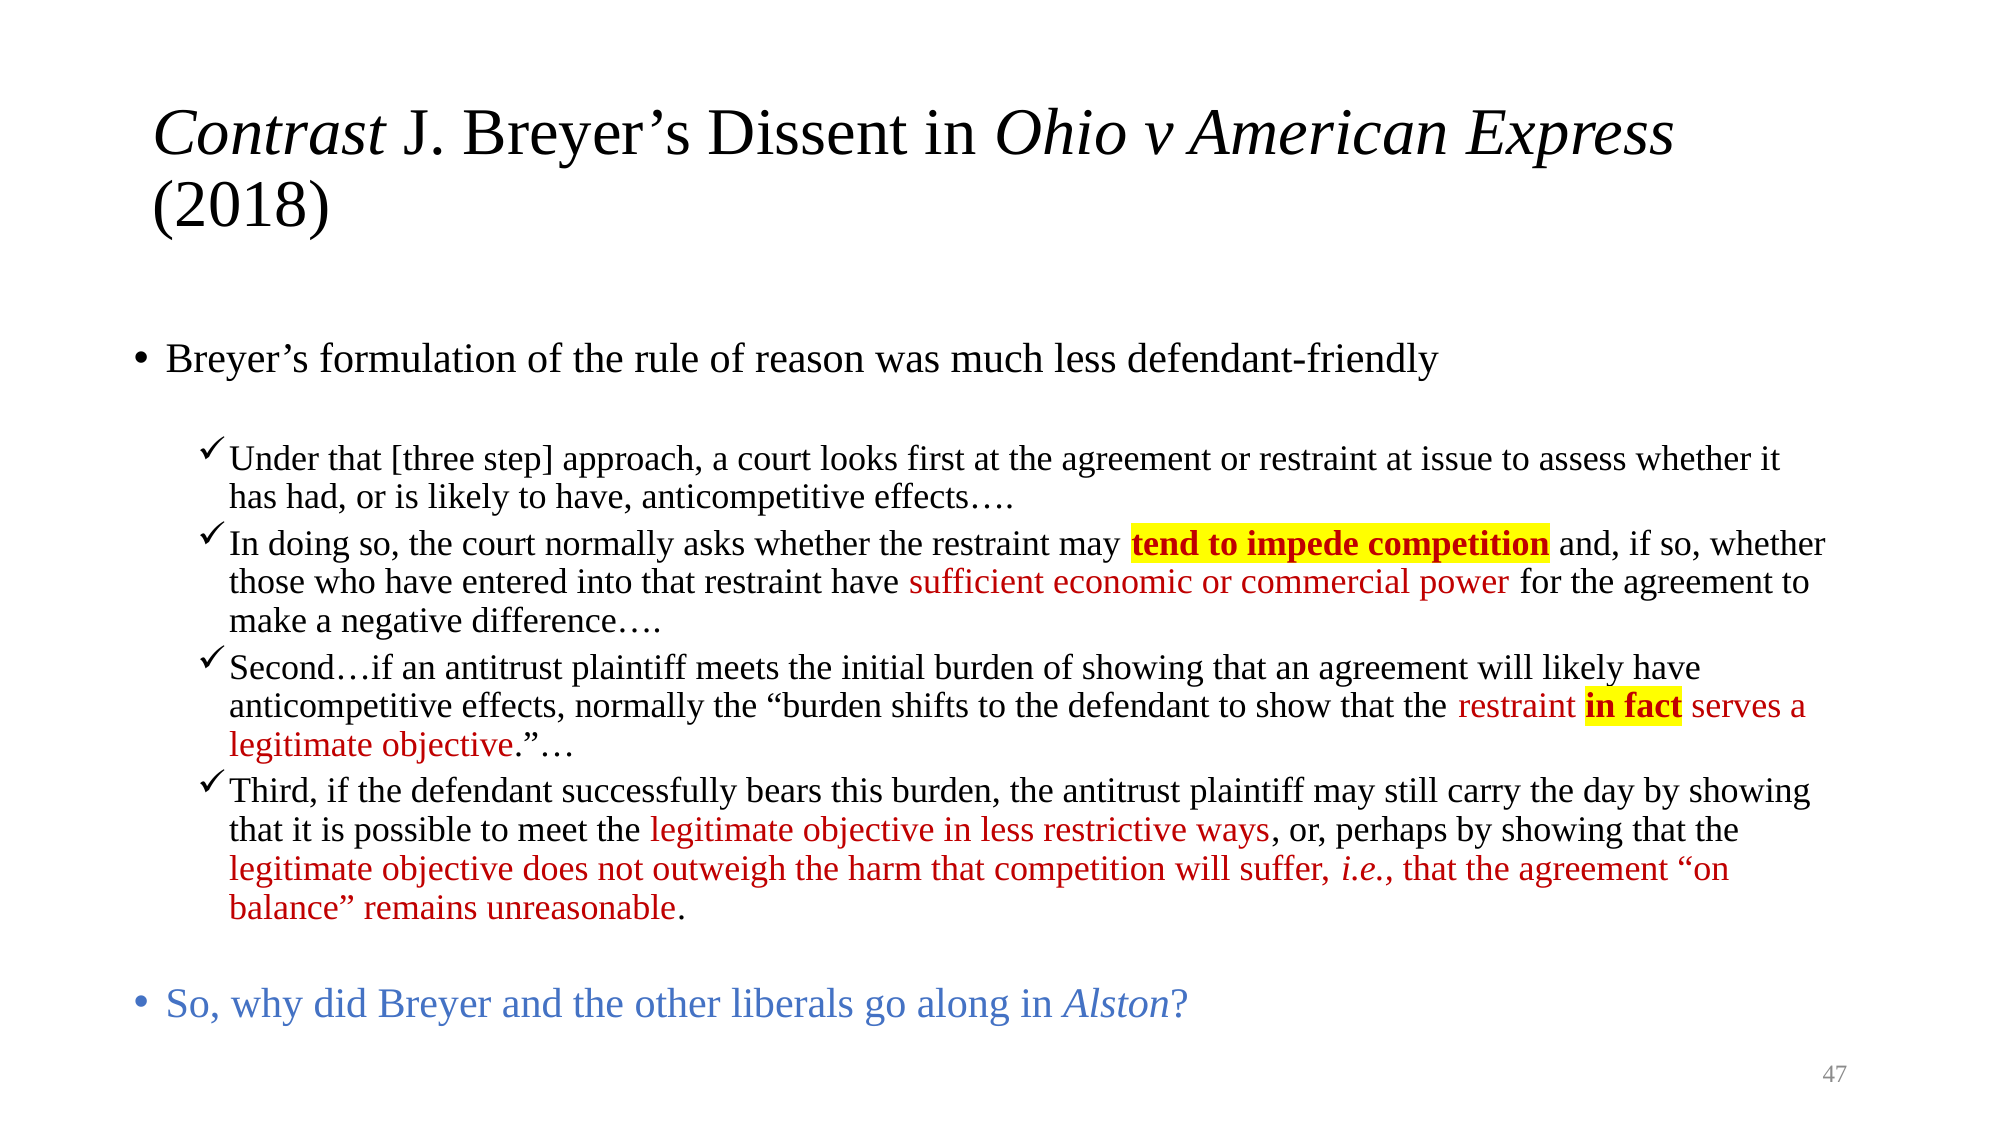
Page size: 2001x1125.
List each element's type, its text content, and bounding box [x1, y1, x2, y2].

slide_number 47 [1412, 1042, 1863, 1103]
list Breyer’s formulation of the rule of reason was much less defendant-friendly Under that [three step] approach, a court looks first at the agreement or restraint at issue to assess whether it has had, or is likely to have, anticompetitive effects…. In doing so, the court normally asks whether the restraint may tend to impede competition and, if so, whether those who have entered into that restraint have sufficient economic or commercial power for the agreement to make a negative difference…. Second…if an antitrust plaintiff meets the initial burden of showing that an agreement will likely have anticompetitive effects, normally the “burden shifts to the defendant to show that the restraint in fact serves a legitimate objective.”… Third, if the defendant successfully bears this burden, the antitrust plaintiff may still carry the day by showing that it is possible to meet the legitimate objective in less restrictive ways, or, perhaps by showing that the legitimate objective does not outweigh the harm that competition will suffer, i.e., that the agreement “on balance” remains unreasonable. So, why did Breyer and the other liberals go along in Alston? [118, 328, 1844, 1043]
title Contrast J. Breyer’s Dissent in Ohio v American Express (2018) [137, 59, 1863, 278]
